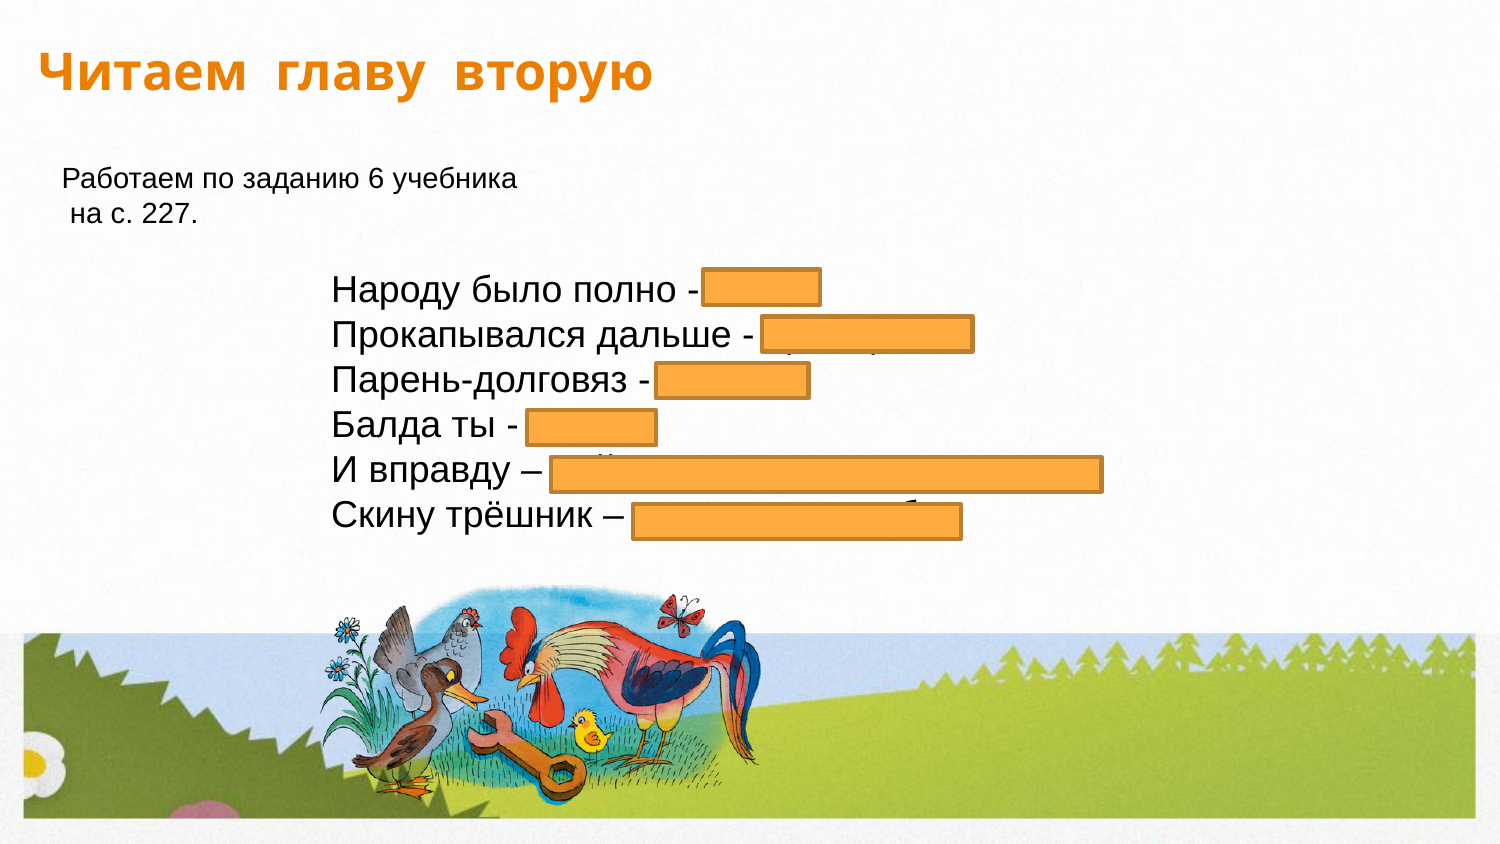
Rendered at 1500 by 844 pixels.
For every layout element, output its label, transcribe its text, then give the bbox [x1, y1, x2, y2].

picture [0, 0, 1500, 844]
text_box [549, 455, 1104, 494]
text_box Народу было полно - много Прокапывался дальше - пробирался Парень-долговяз - высокий Балда ты - глупый И вправду – действительно, на самом деле Скину трёшник – уступлю три рубля [316, 257, 1407, 578]
text_box [525, 408, 658, 447]
title Читаем главу вторую [23, 23, 850, 183]
text_box Работаем по заданию 6 учебника на с. 227. [46, 152, 539, 237]
text_box [760, 314, 975, 354]
text_box [701, 267, 822, 307]
text_box [631, 502, 963, 541]
text_box [654, 361, 811, 400]
